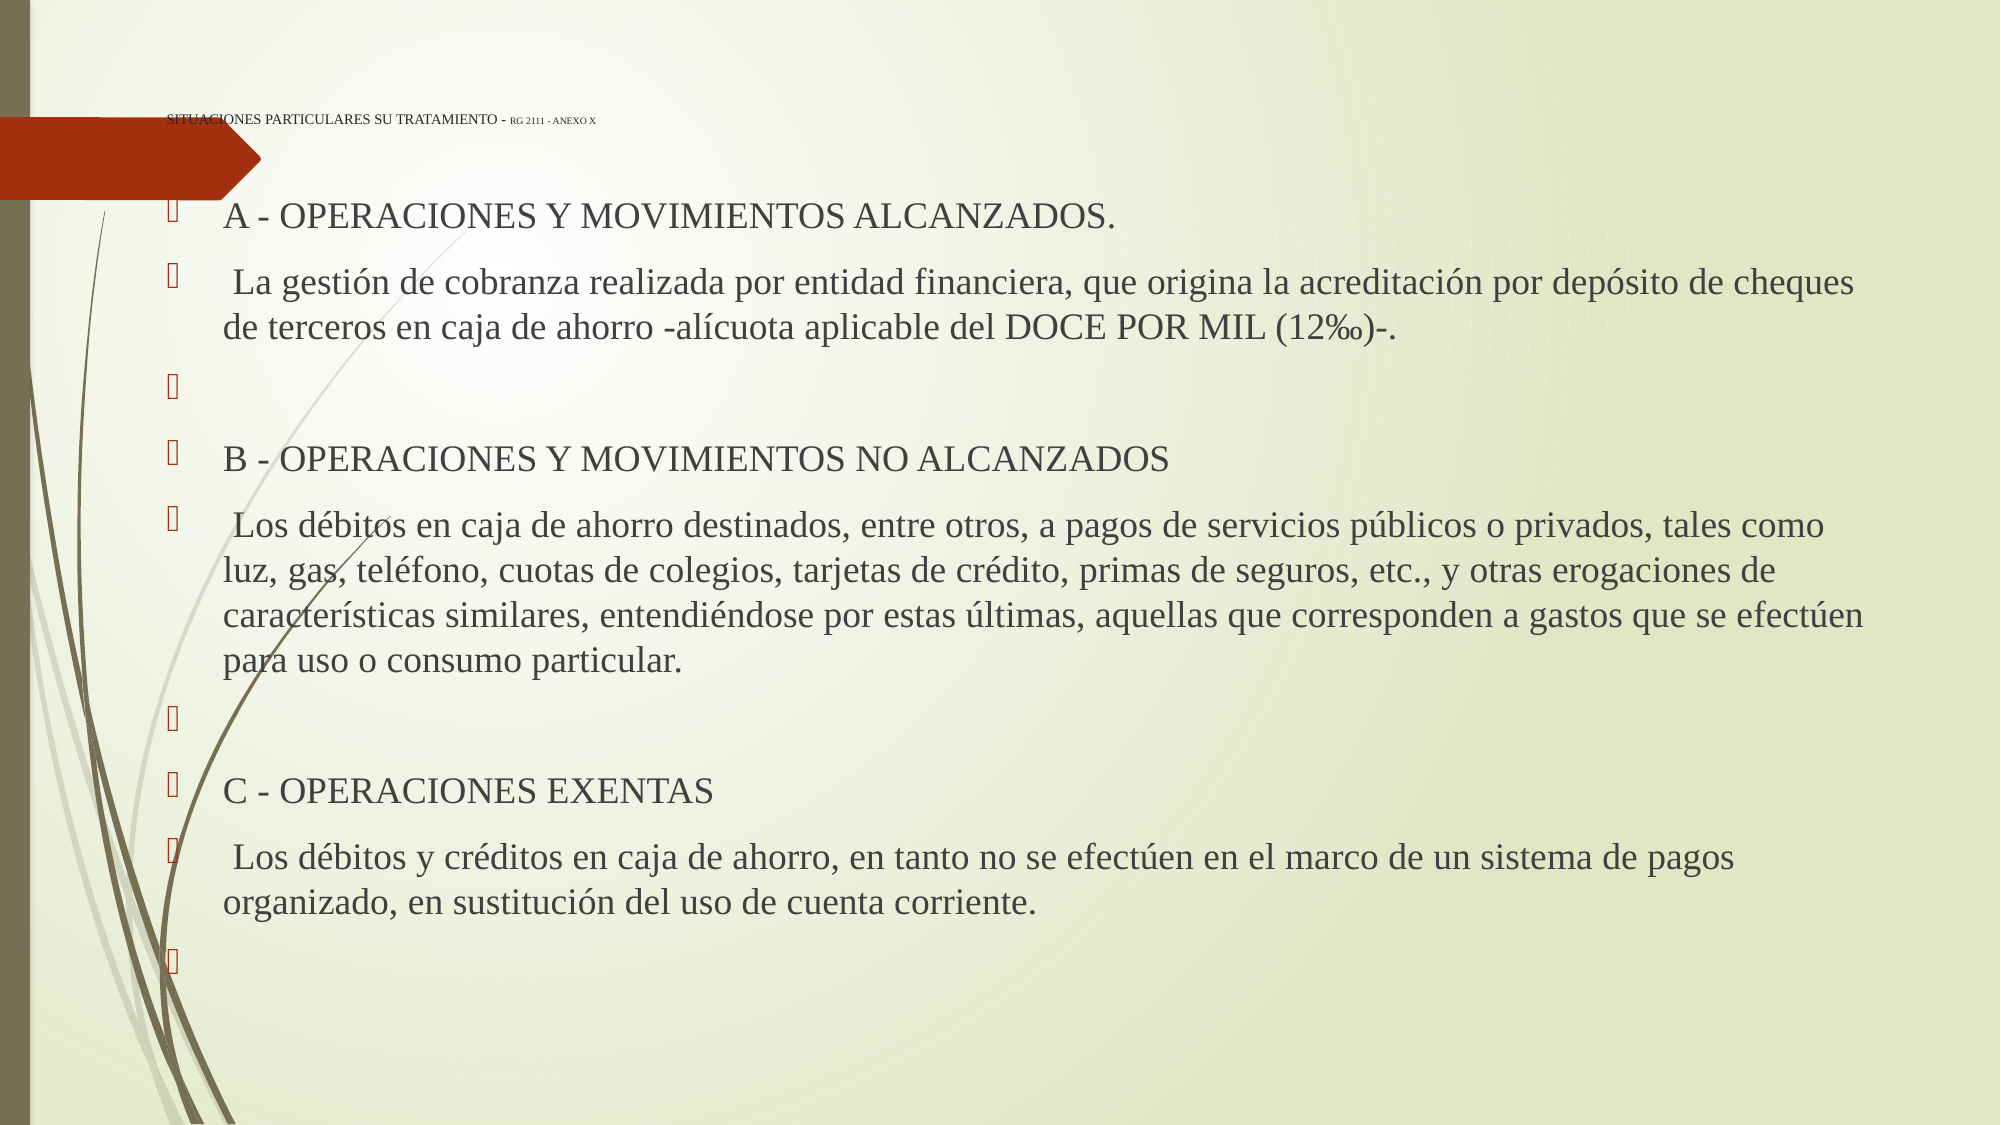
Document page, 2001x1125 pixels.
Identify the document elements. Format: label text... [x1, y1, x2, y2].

list A - OPERACIONES Y MOVIMIENTOS ALCANZADOS. La gestión de cobranza realizada por entidad financiera, que origina la acreditación por depósito de cheques de terceros en caja de ahorro -alícuota aplicable del DOCE POR MIL (12‰)-. B - OPERACIONES Y MOVIMIENTOS NO ALCANZADOS Los débitos en caja de ahorro destinados, entre otros, a pagos de servicios públicos o privados, tales como luz, gas, teléfono, cuotas de colegios, tarjetas de crédito, primas de seguros, etc., y otras erogaciones de características similares, entendiéndose por estas últimas, aquellas que corresponden a gastos que se efectúen para uso o consumo particular. C - OPERACIONES EXENTAS Los débitos y créditos en caja de ahorro, en tanto no se efectúen en el marco de un sistema de pagos organizado, en sustitución del uso de cuenta corriente. [151, 183, 1888, 1052]
title SITUACIONES PARTICULARES SU TRATAMIENTO - RG 2111 - ANEXO X [151, 102, 1888, 183]
